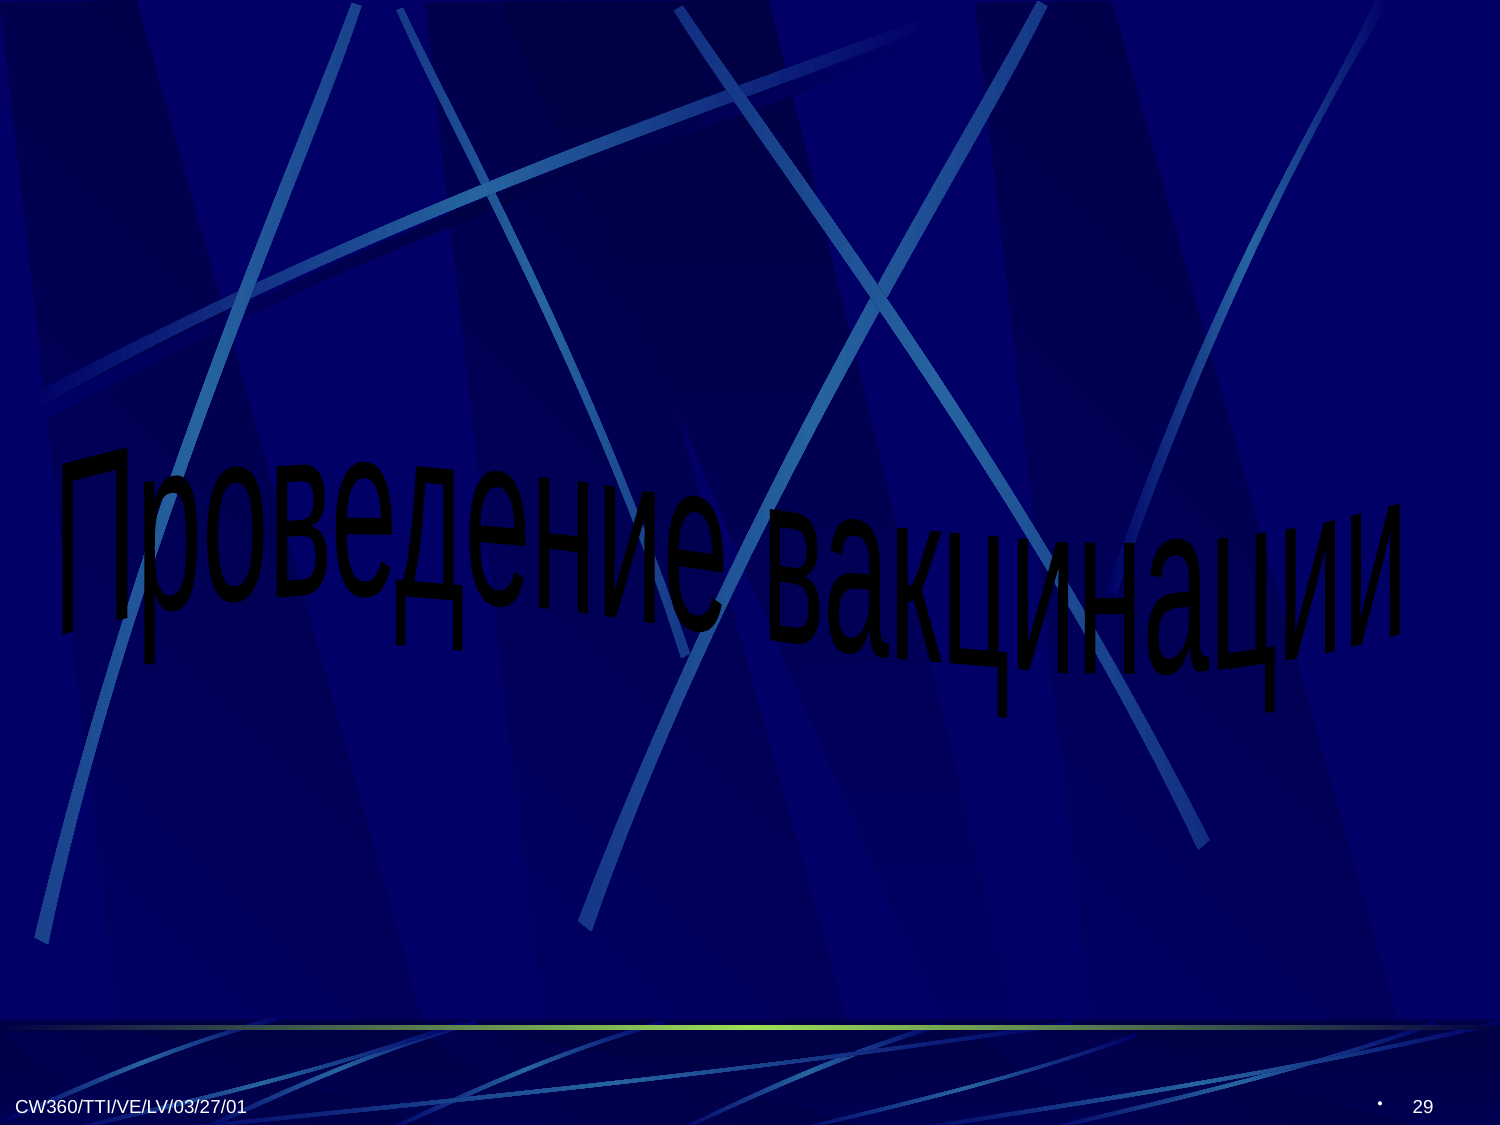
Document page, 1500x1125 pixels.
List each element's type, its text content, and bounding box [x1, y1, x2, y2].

footer CW360/TTI/VE/LV/03/27/01 [0, 1074, 401, 1125]
